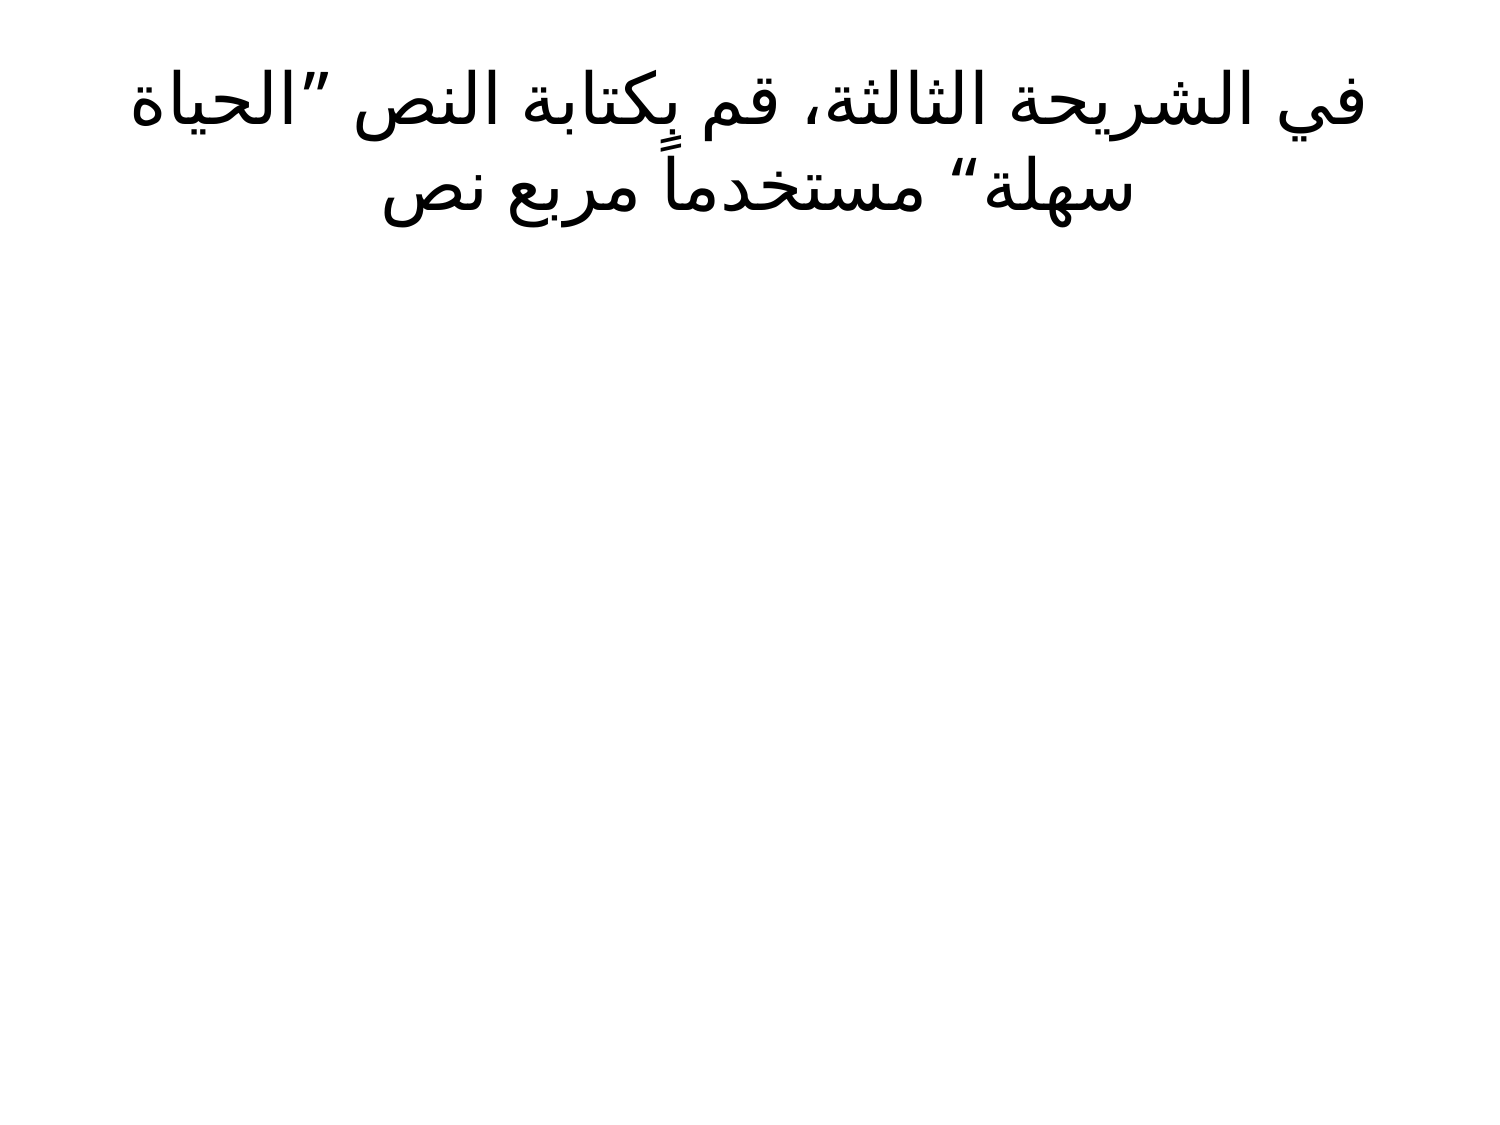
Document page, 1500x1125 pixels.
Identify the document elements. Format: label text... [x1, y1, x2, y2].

title في الشريحة الثالثة، قم بكتابة النص ”الحياة سهلة“ مستخدماً مربع نص [75, 45, 1425, 233]
